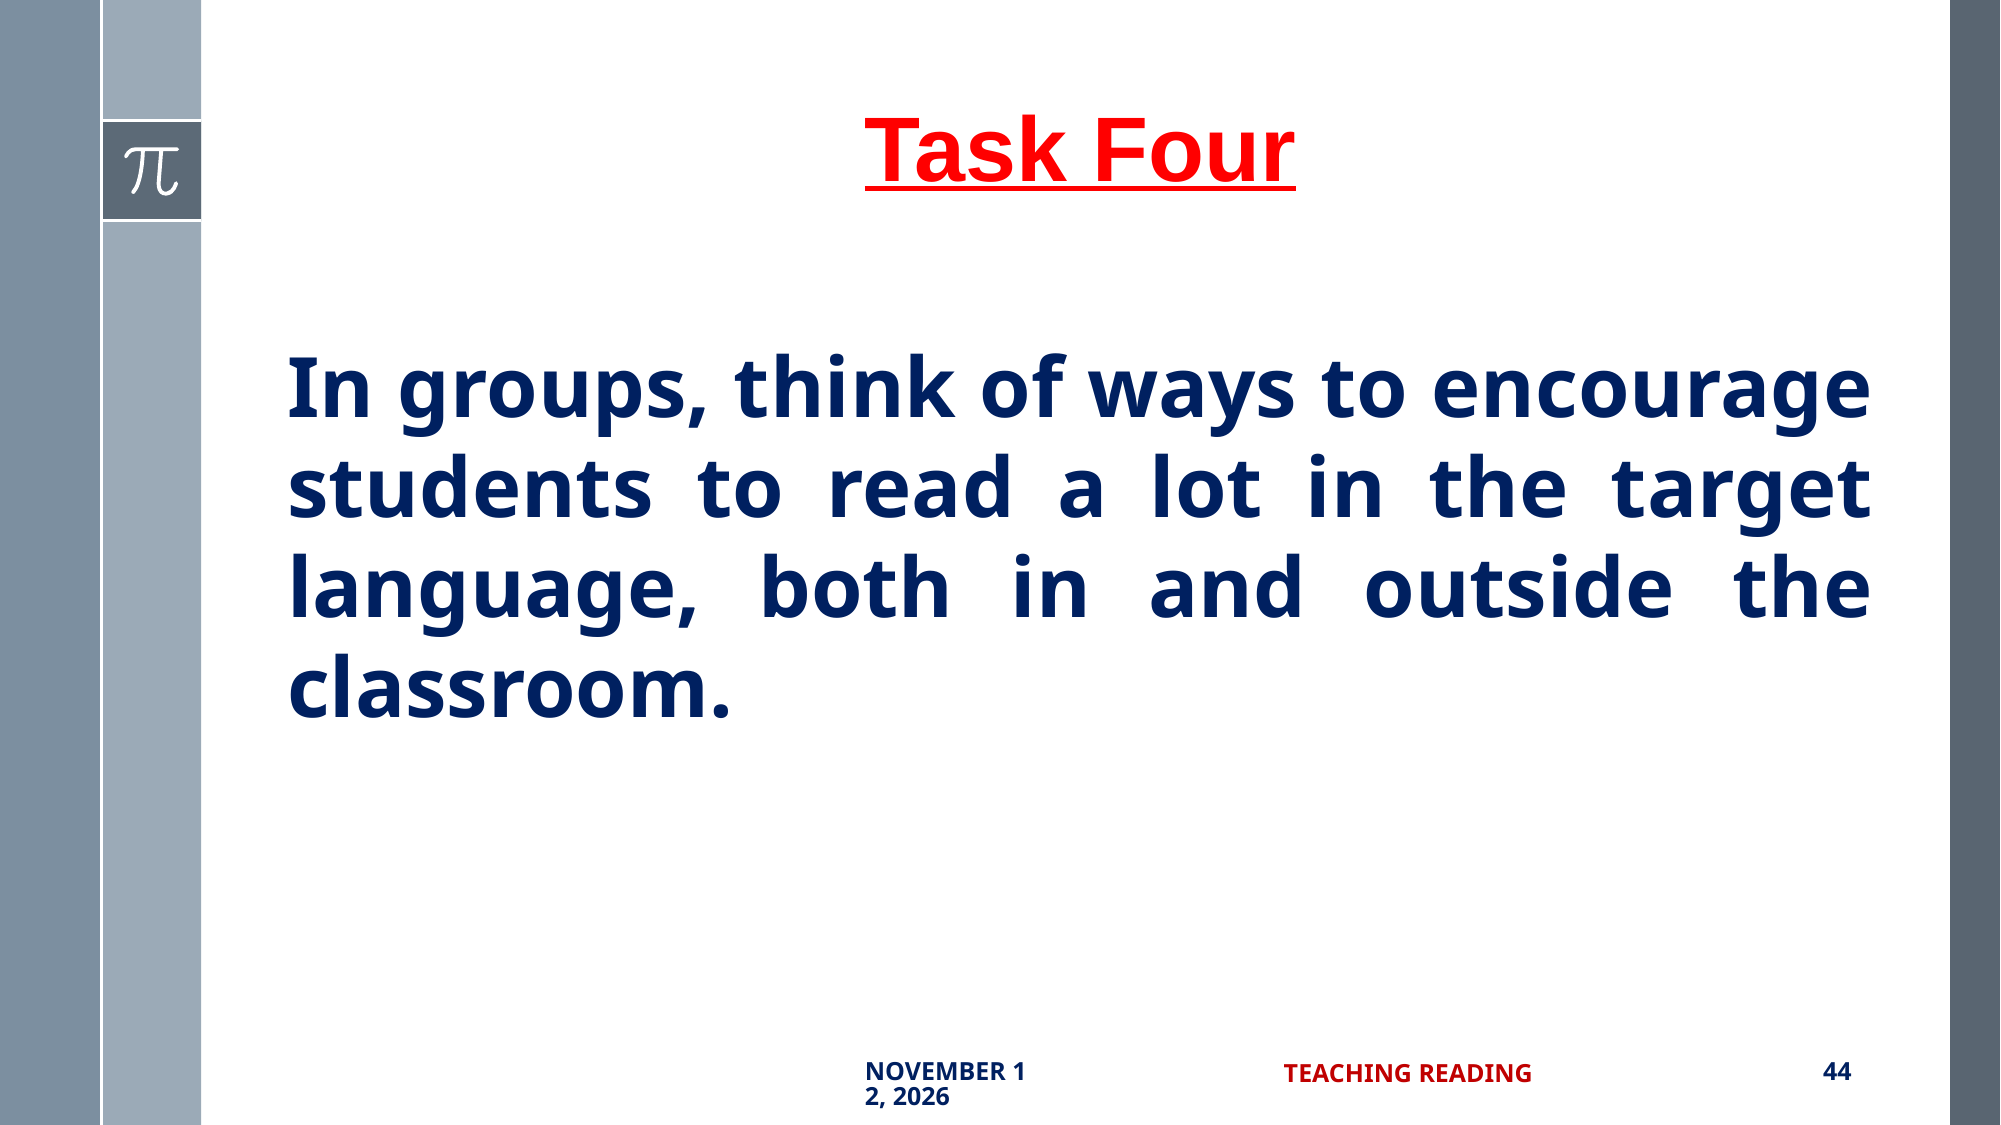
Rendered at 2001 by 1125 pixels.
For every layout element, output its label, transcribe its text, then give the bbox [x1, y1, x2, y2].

text_box In groups, think of ways to encourage students to read a lot in the target language, both in and outside the classroom. [272, 326, 1889, 742]
footer Teaching Reading [1082, 1042, 1735, 1103]
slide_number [849, 1042, 1050, 1103]
slide_number 44 [1766, 1042, 1867, 1103]
title Task Four [515, 5, 1647, 209]
